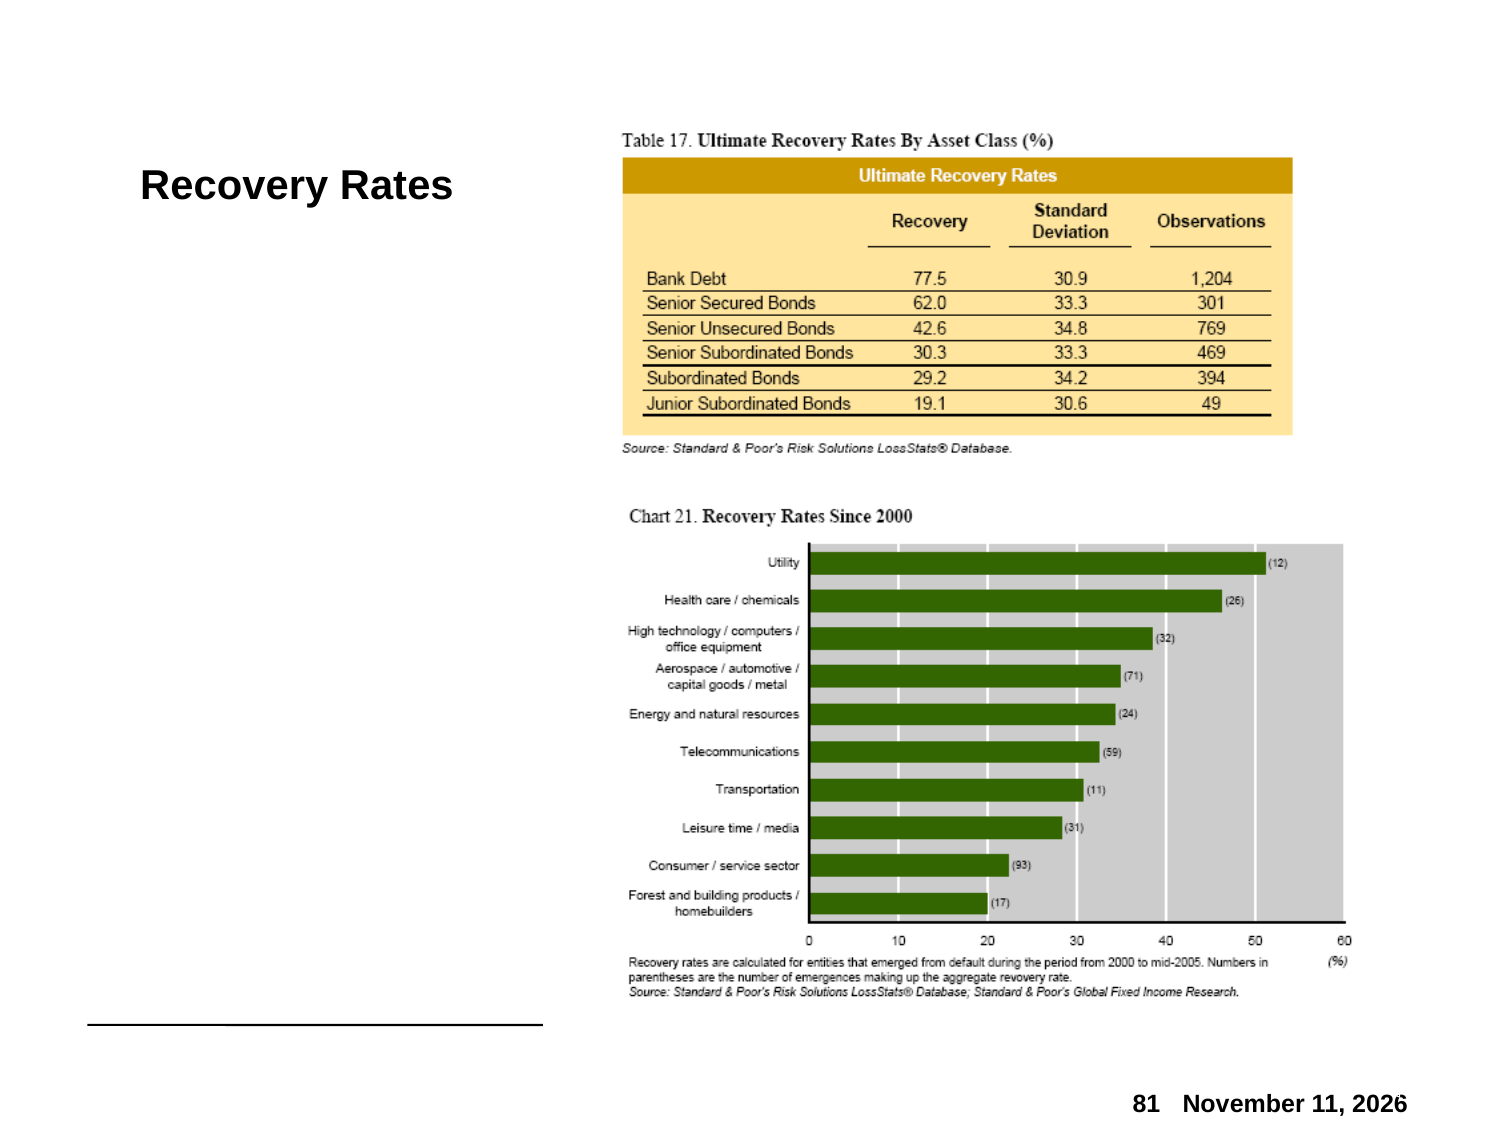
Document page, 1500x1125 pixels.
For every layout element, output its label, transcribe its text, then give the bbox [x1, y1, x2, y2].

title Recovery Rates [124, 99, 1401, 226]
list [542, 112, 1422, 1038]
